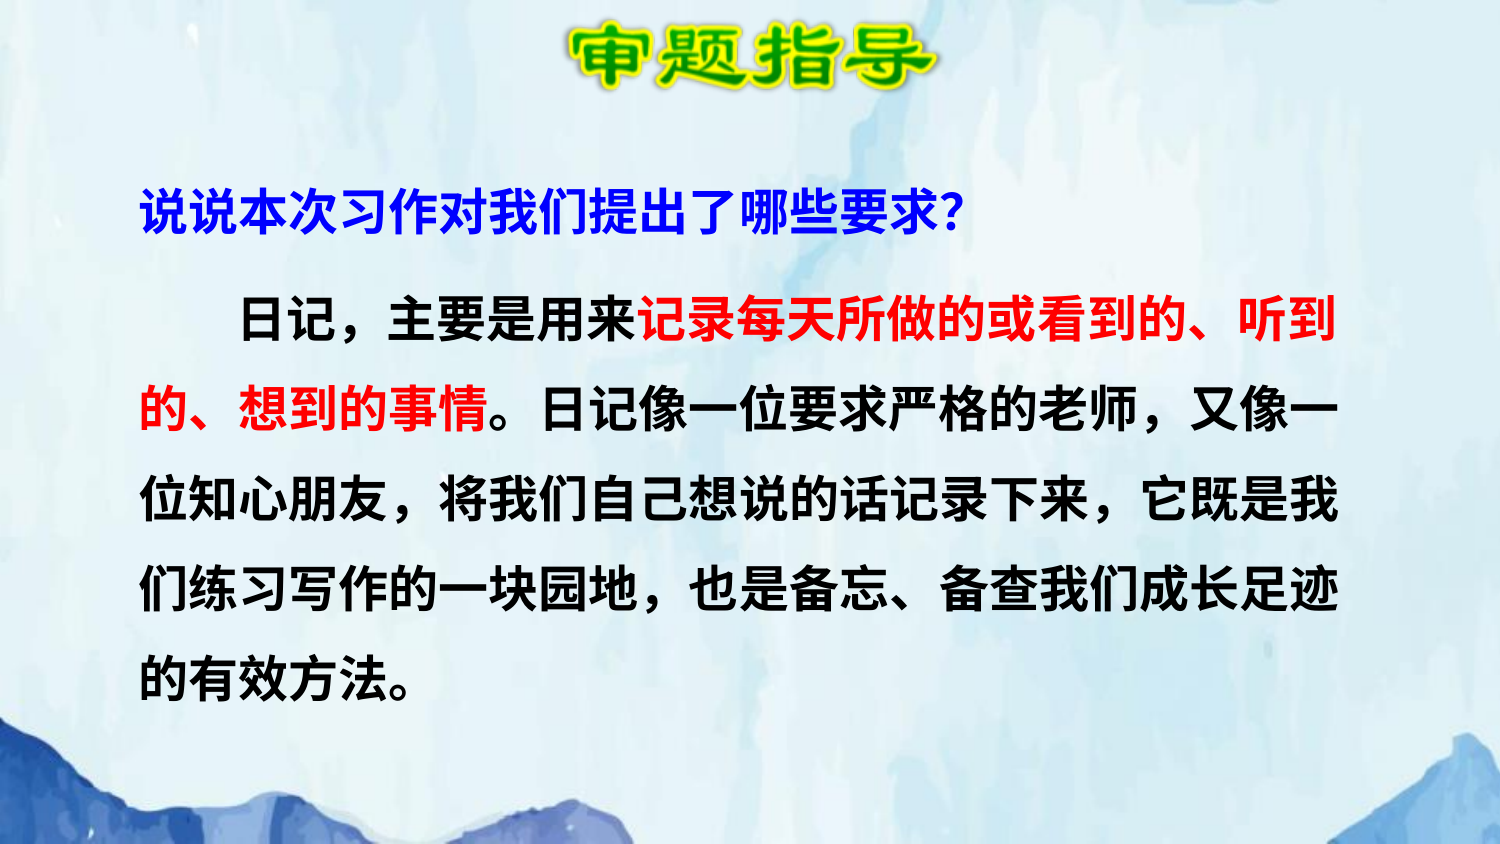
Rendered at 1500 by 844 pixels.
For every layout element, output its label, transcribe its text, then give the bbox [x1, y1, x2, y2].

text_box 日记，主要是用来记录每天所做的或看到的、听到的、想到的事情。日记像一位要求严格的老师，又像一位知心朋友，将我们自己想说的话记录下来，它既是我们练习写作的一块园地，也是备忘、备查我们成长足迹的有效方法。 [123, 250, 1365, 715]
text_box 说说本次习作对我们提出了哪些要求？ [123, 143, 1500, 248]
picture [0, 0, 1500, 844]
